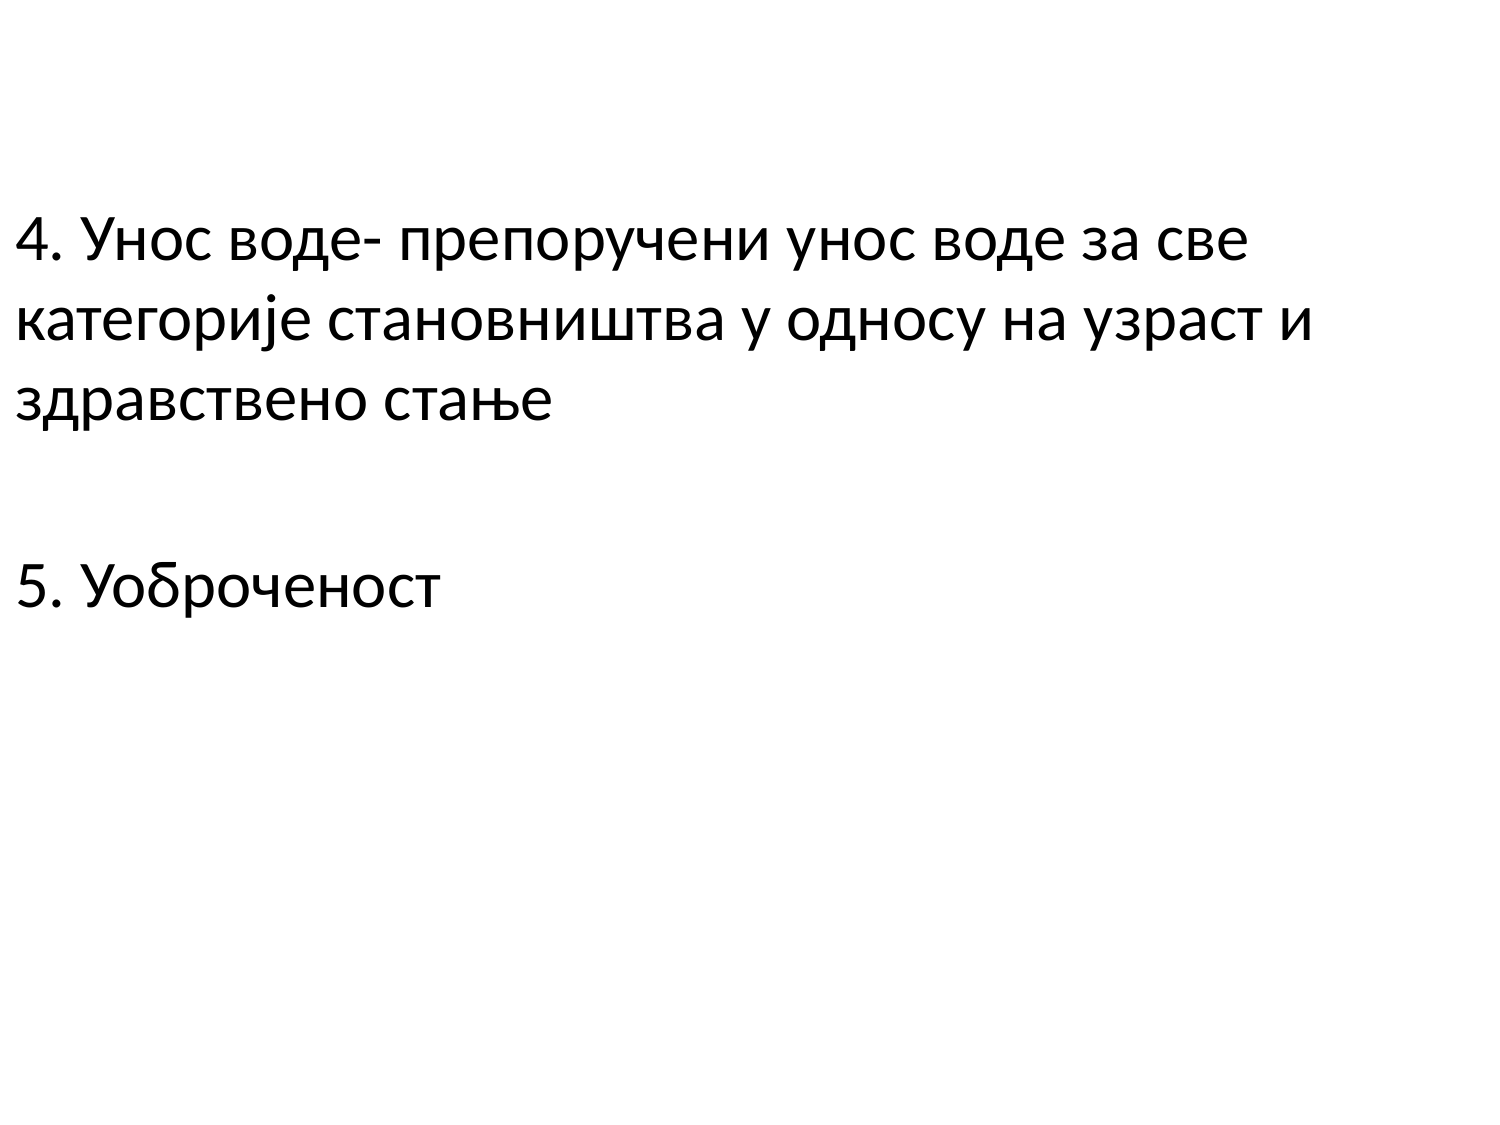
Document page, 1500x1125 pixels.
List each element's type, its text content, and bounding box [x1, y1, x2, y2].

list 4. Унос воде- препоручени унос воде за све категорије становништва у односу на узраст и здравствено стање 5. Уоброченост [0, 0, 1500, 1125]
